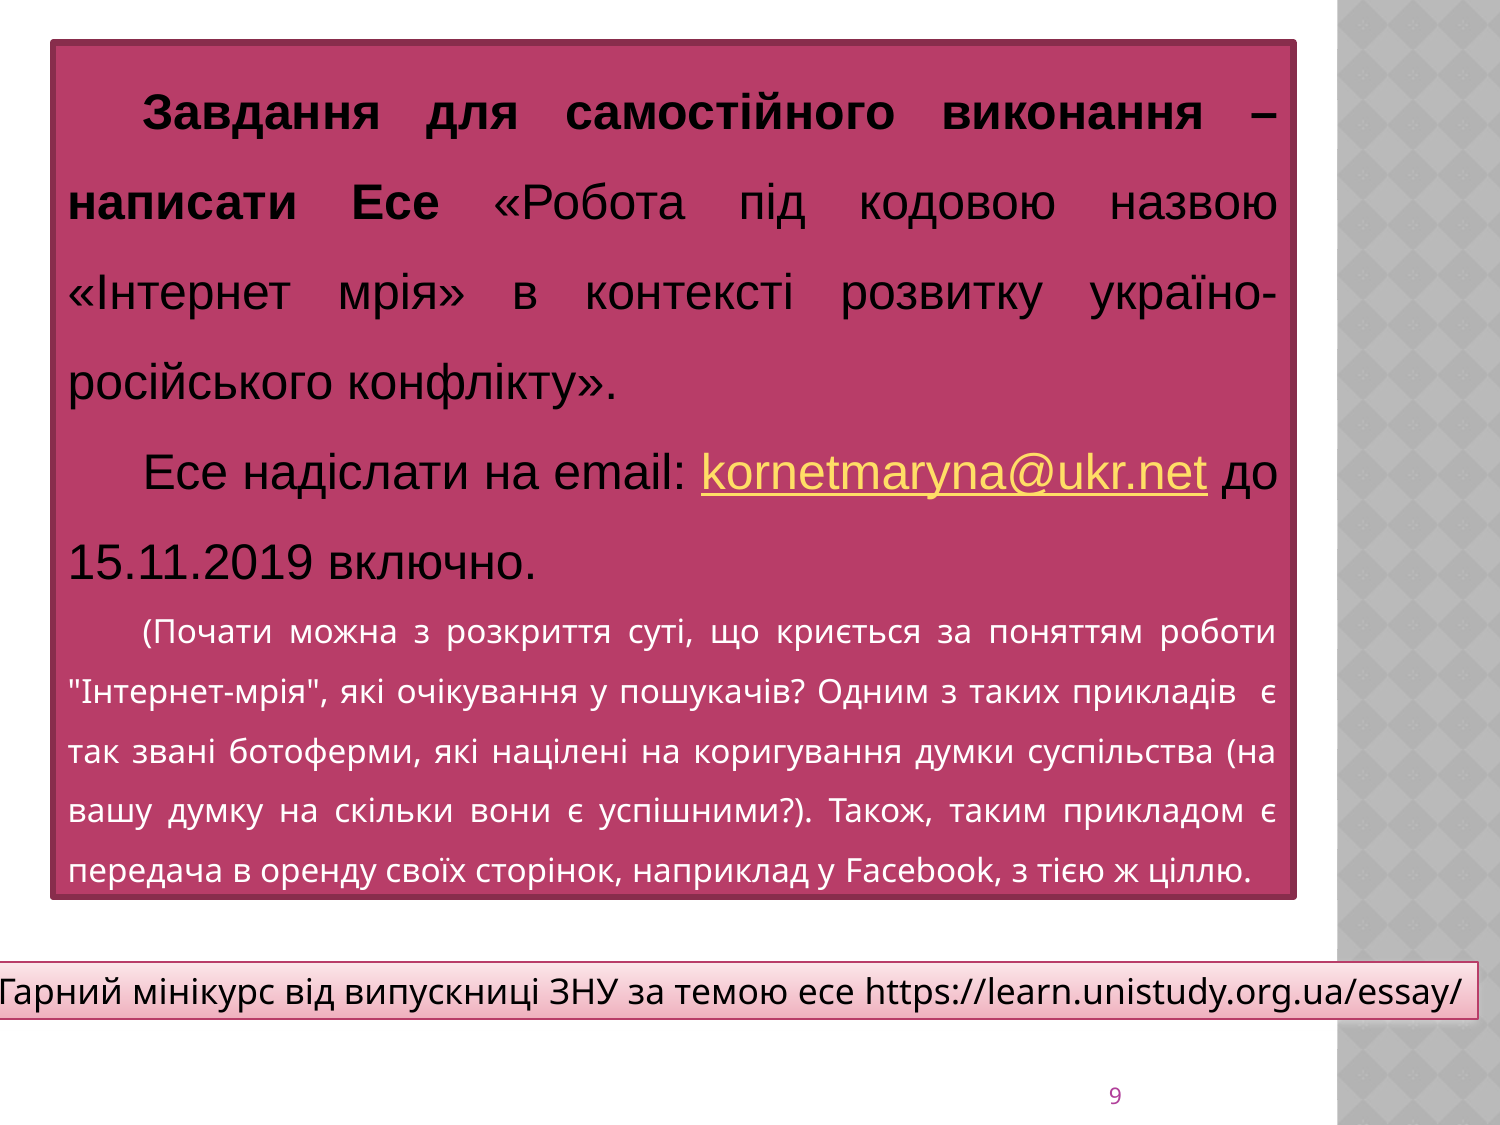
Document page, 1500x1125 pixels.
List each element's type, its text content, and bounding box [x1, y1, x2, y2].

text_box Гарний мінікурс від випускниці ЗНУ за темою есе https://learn.unistudy.org.ua/essay/ [0, 961, 1479, 1020]
slide_number 9 [1025, 1075, 1122, 1113]
text_box Завдання для самостійного виконання – написати Есе «Робота під кодовою назвою «Інтернет мрія» в контексті розвитку україно-російського конфлікту». Есе надіслати на email: kornetmaryna@ukr.net до 15.11.2019 включно. (Почати можна з розкриття суті, що криється за поняттям роботи "Інтернет-мрія", які очікування у пошукачів? Одним з таких прикладів є так звані ботоферми, які націлені на коригування думки суспільства (на вашу думку на скільки вони є успішними?). Також, таким прикладом є передача в оренду своїх сторінок, наприклад у Facebook, з тією ж ціллю. [50, 39, 1297, 900]
